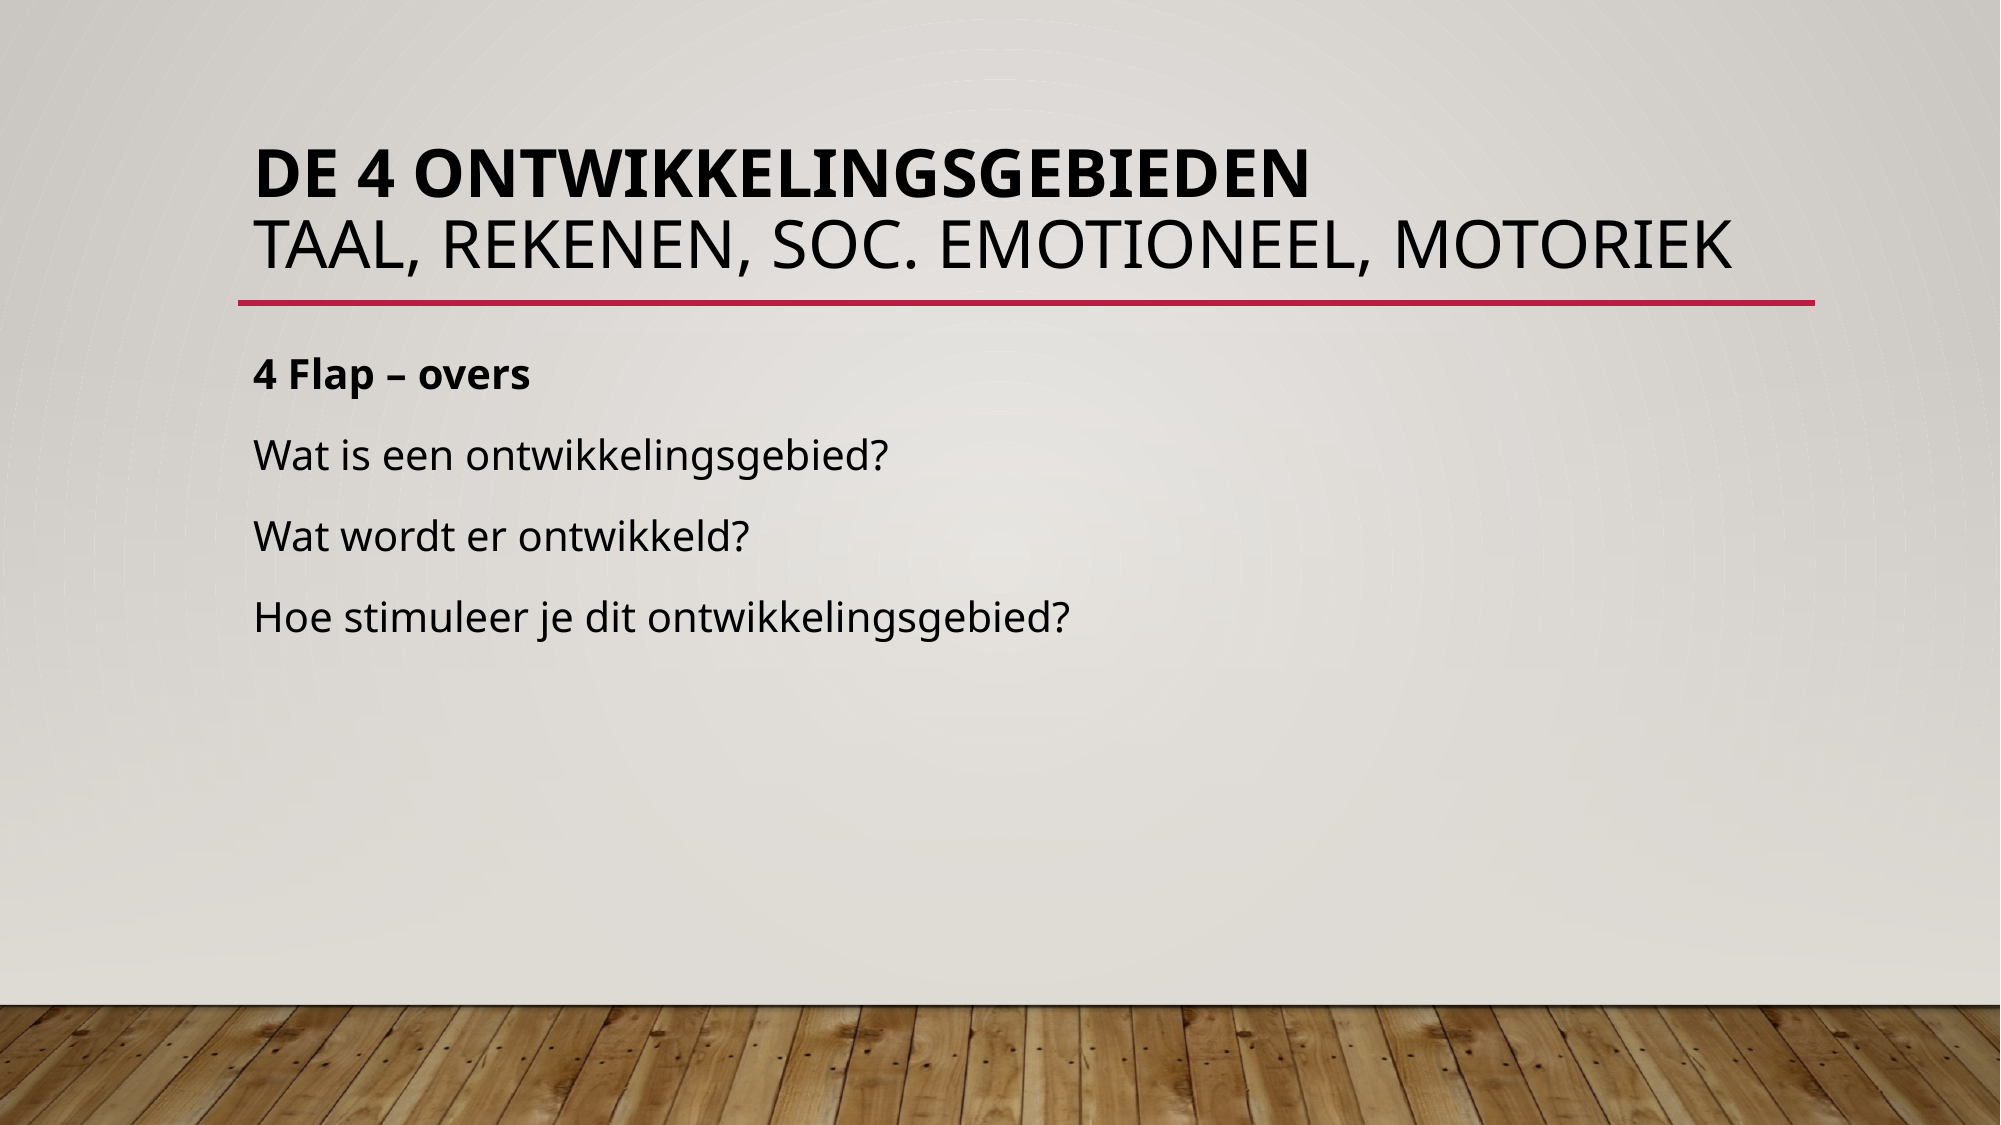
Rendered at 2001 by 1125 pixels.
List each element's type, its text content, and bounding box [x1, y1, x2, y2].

picture [0, 1005, 2000, 1125]
list 4 Flap – overs Wat is een ontwikkelingsgebied? Wat wordt er ontwikkeld? Hoe stimuleer je dit ontwikkelingsgebied? [238, 330, 1872, 934]
title De 4 ontwikkelingsgebieden Taal, rekenen, soc. Emotioneel, motoriek [238, 131, 1814, 305]
